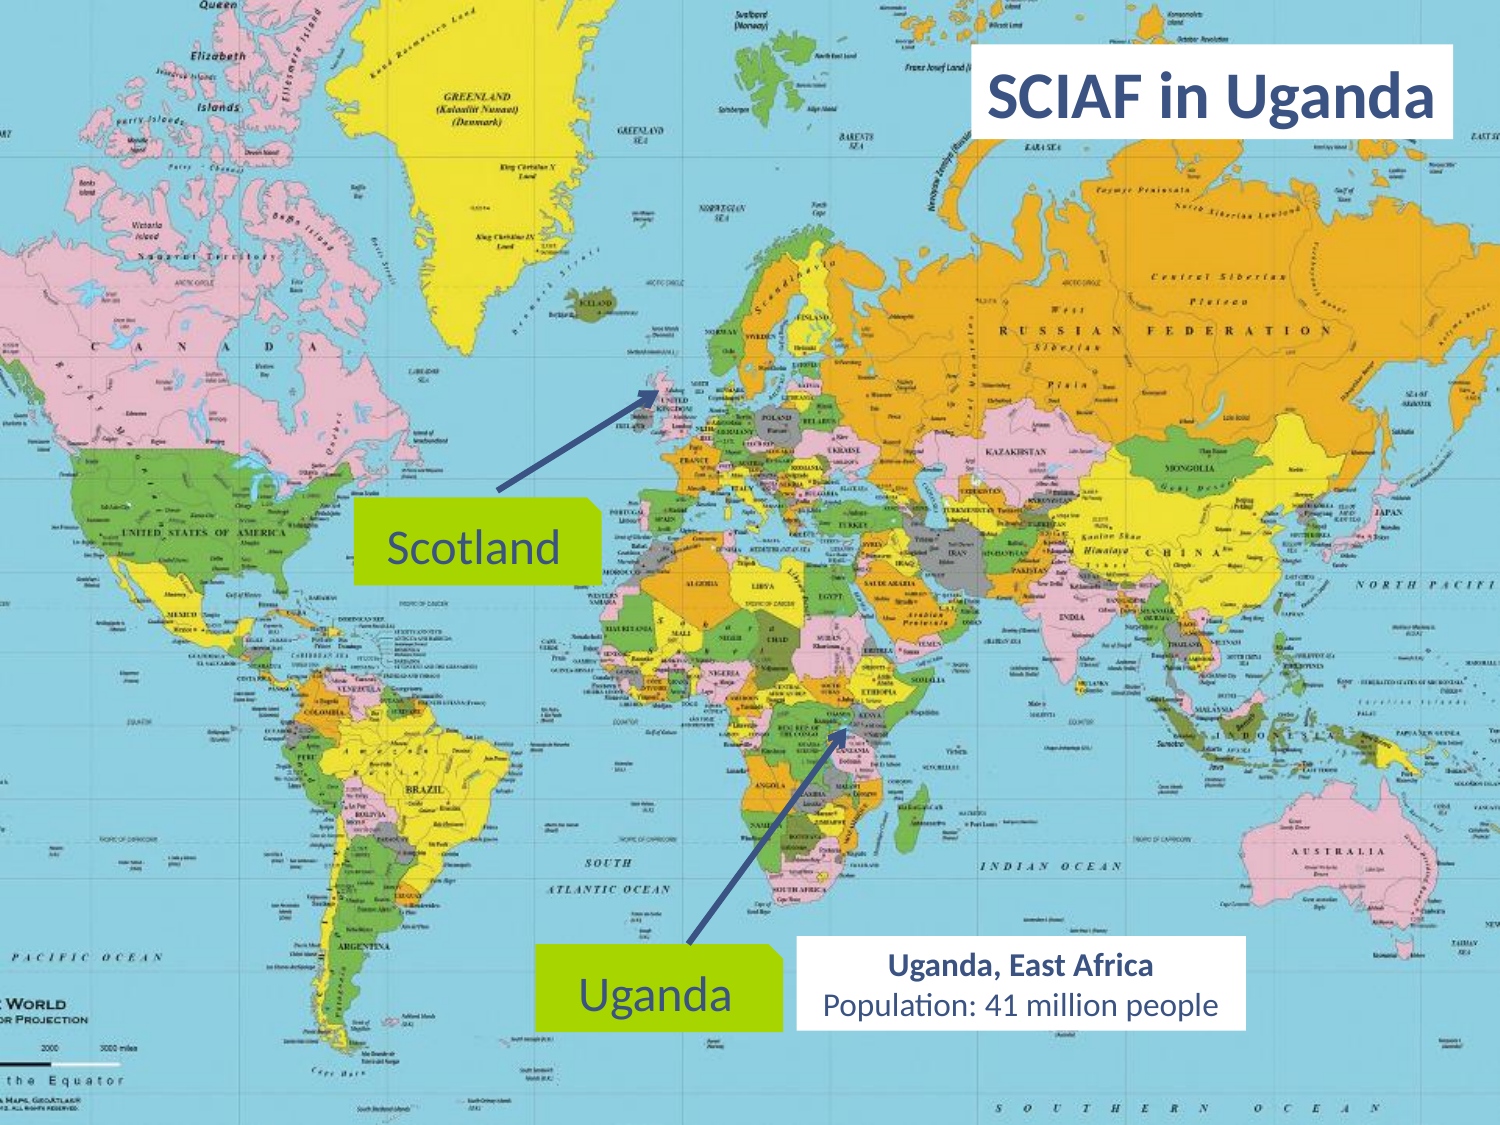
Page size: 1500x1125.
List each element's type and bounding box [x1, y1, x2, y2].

text_box [497, 390, 660, 491]
text_box [688, 727, 847, 945]
picture [0, 0, 1500, 1125]
